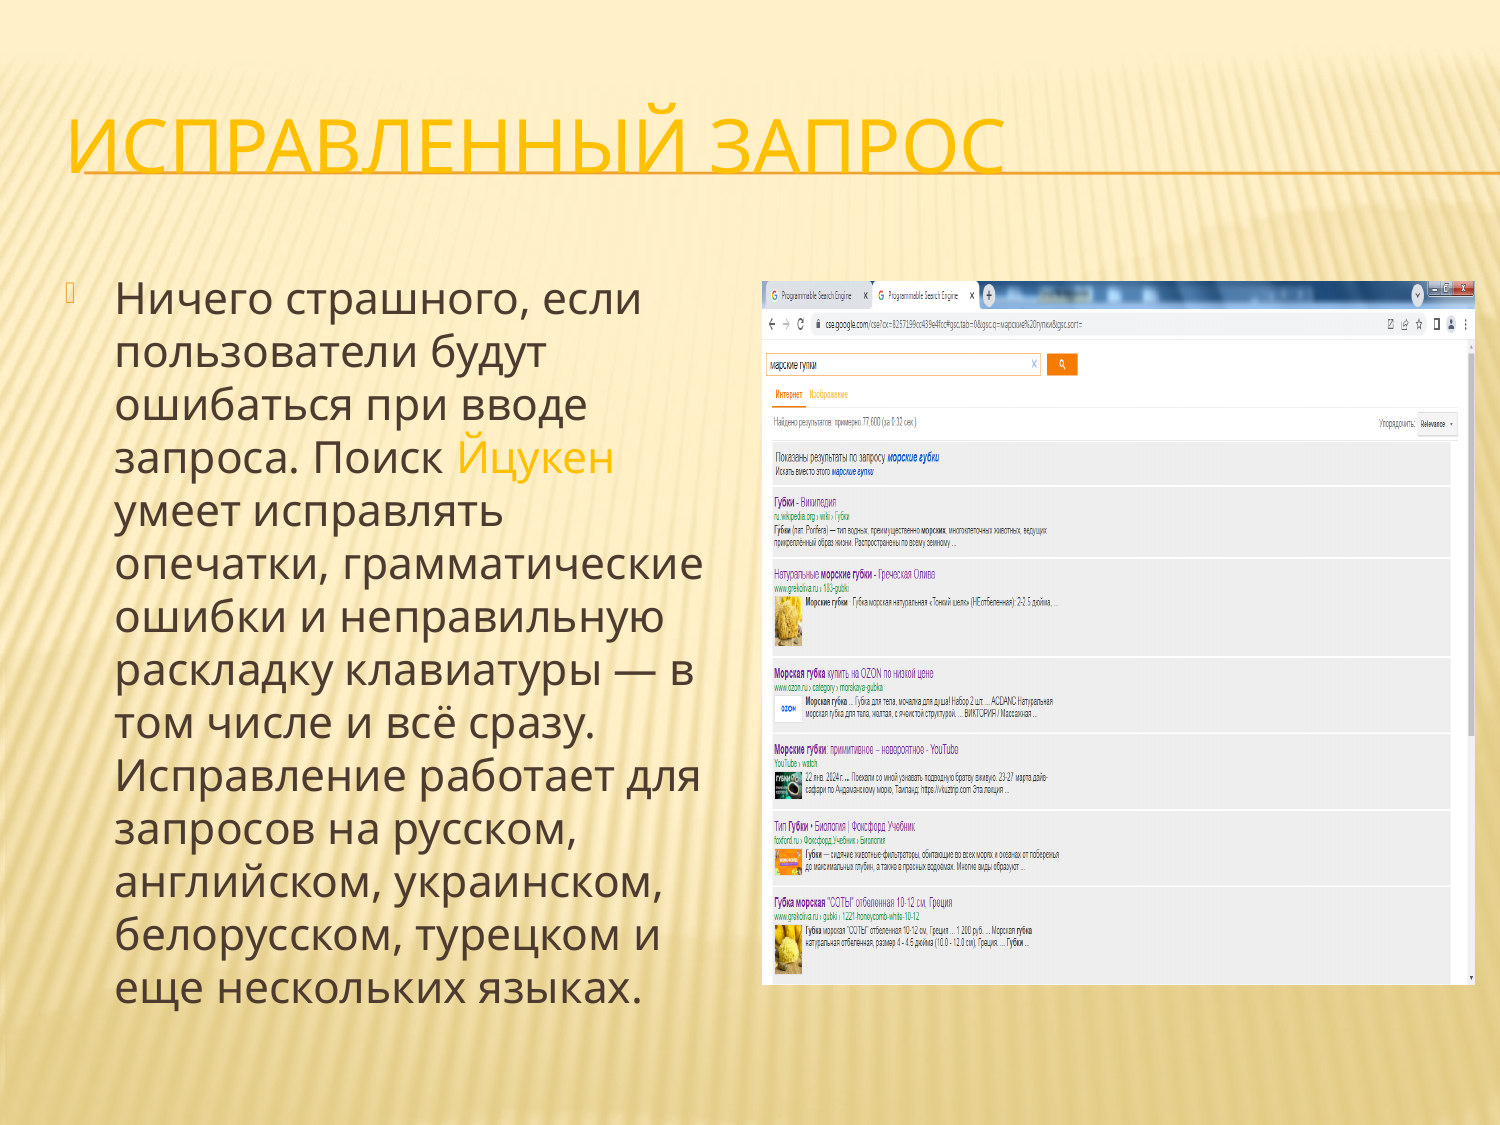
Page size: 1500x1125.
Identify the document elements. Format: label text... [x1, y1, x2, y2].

list Ничего страшного, если пользователи будут ошибаться при вводе запроса. Поиск Йцукен умеет исправлять опечатки, грамматические ошибки и неправильную раскладку клавиатуры — в том числе и всё сразу. Исправление работает для запросов на русском, английском, украинском, белорусском, турецком и еще нескольких языках. [50, 262, 738, 1038]
title Исправленный запрос [49, 75, 1475, 213]
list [762, 280, 1476, 985]
